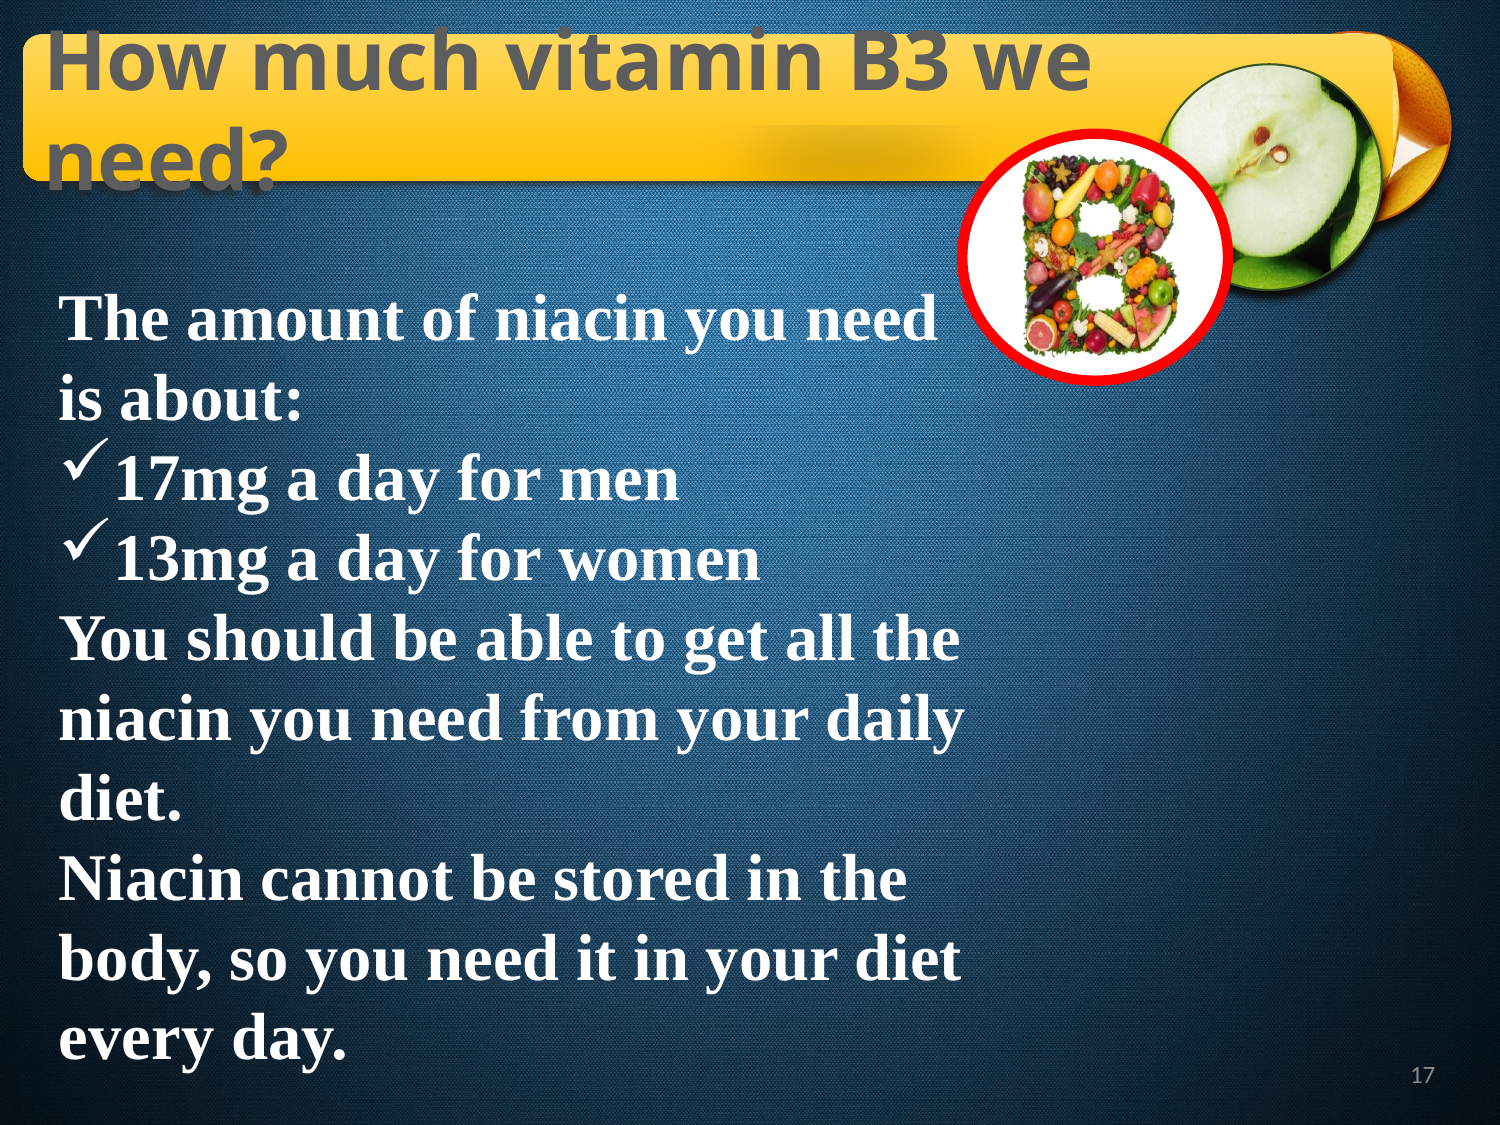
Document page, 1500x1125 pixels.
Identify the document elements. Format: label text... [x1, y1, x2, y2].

slide_number 17 [1377, 1043, 1451, 1104]
picture [0, 0, 1500, 1125]
text_box [1163, 63, 1383, 291]
text_box How much vitamin B3 we need? [21, 33, 1394, 182]
text_box [1386, 36, 1452, 220]
text_box The amount of niacin you need is about: 17mg a day for men 13mg a day for women You should be able to get all the niacin you need from your daily diet. Niacin cannot be stored in the body, so you need it in your diet every day. [43, 266, 994, 1081]
